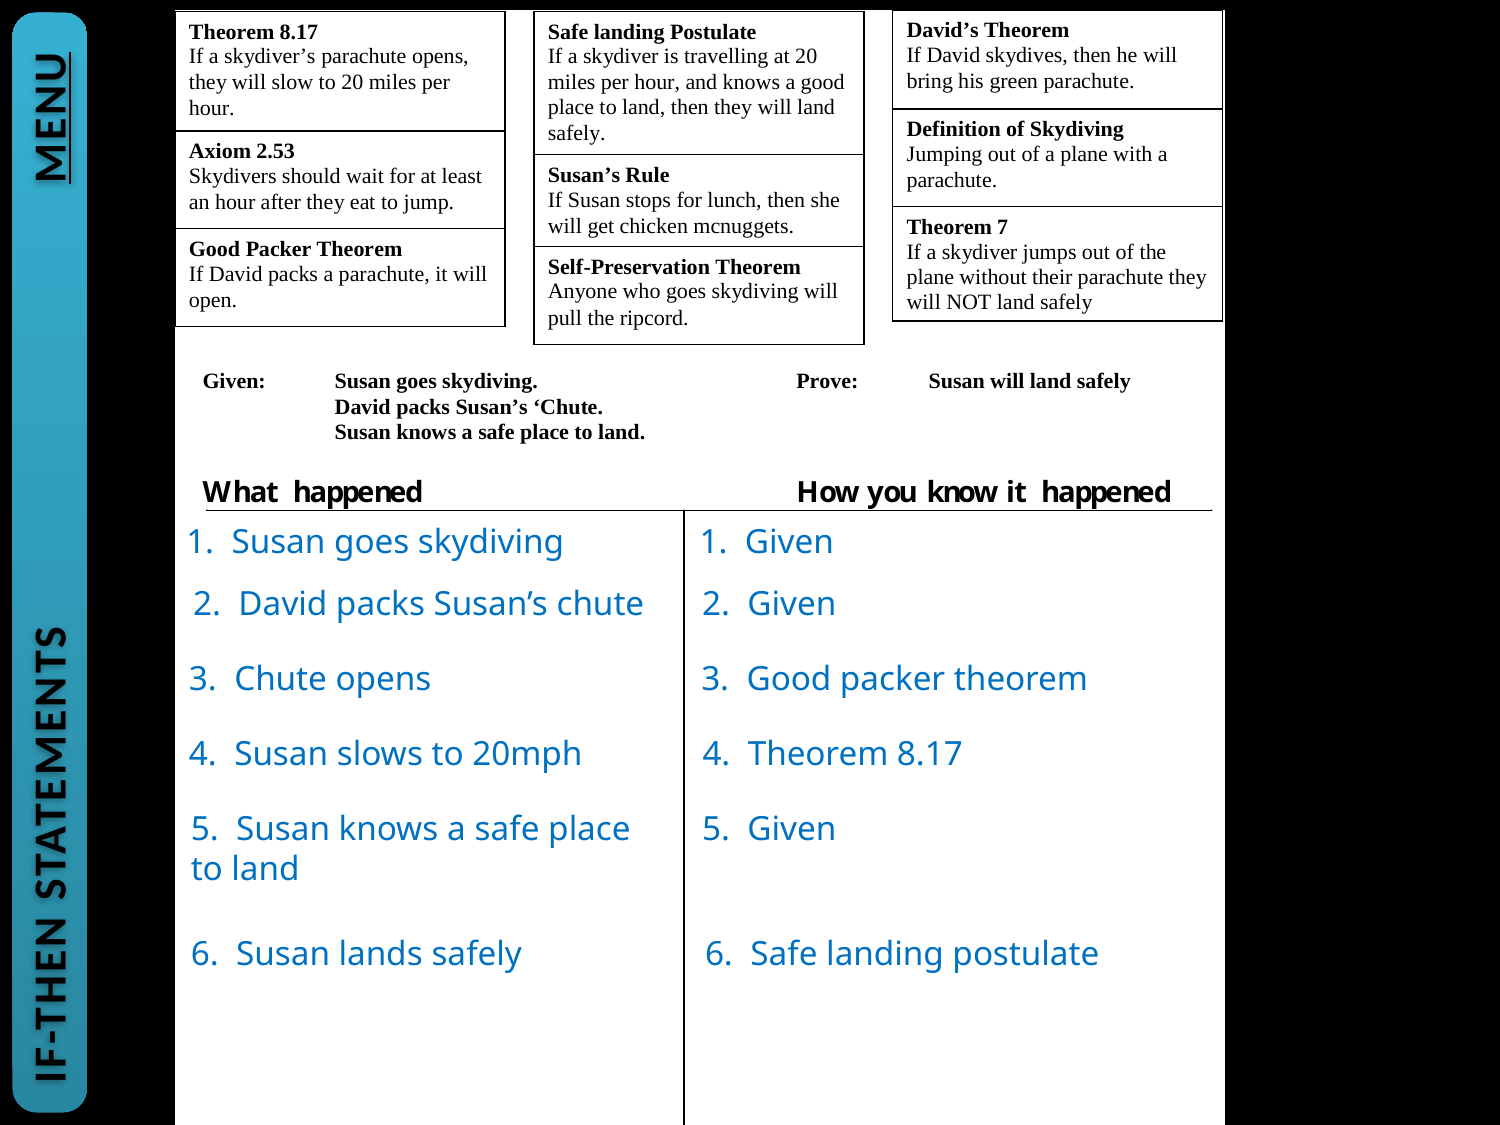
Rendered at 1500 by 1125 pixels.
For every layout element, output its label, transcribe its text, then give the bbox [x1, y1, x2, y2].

text_box IF-THEN STATEMENTS MENU [12, 37, 83, 1099]
text_box [21, 1107, 79, 1113]
text_box [12, 12, 88, 1093]
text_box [174, 9, 1226, 1125]
